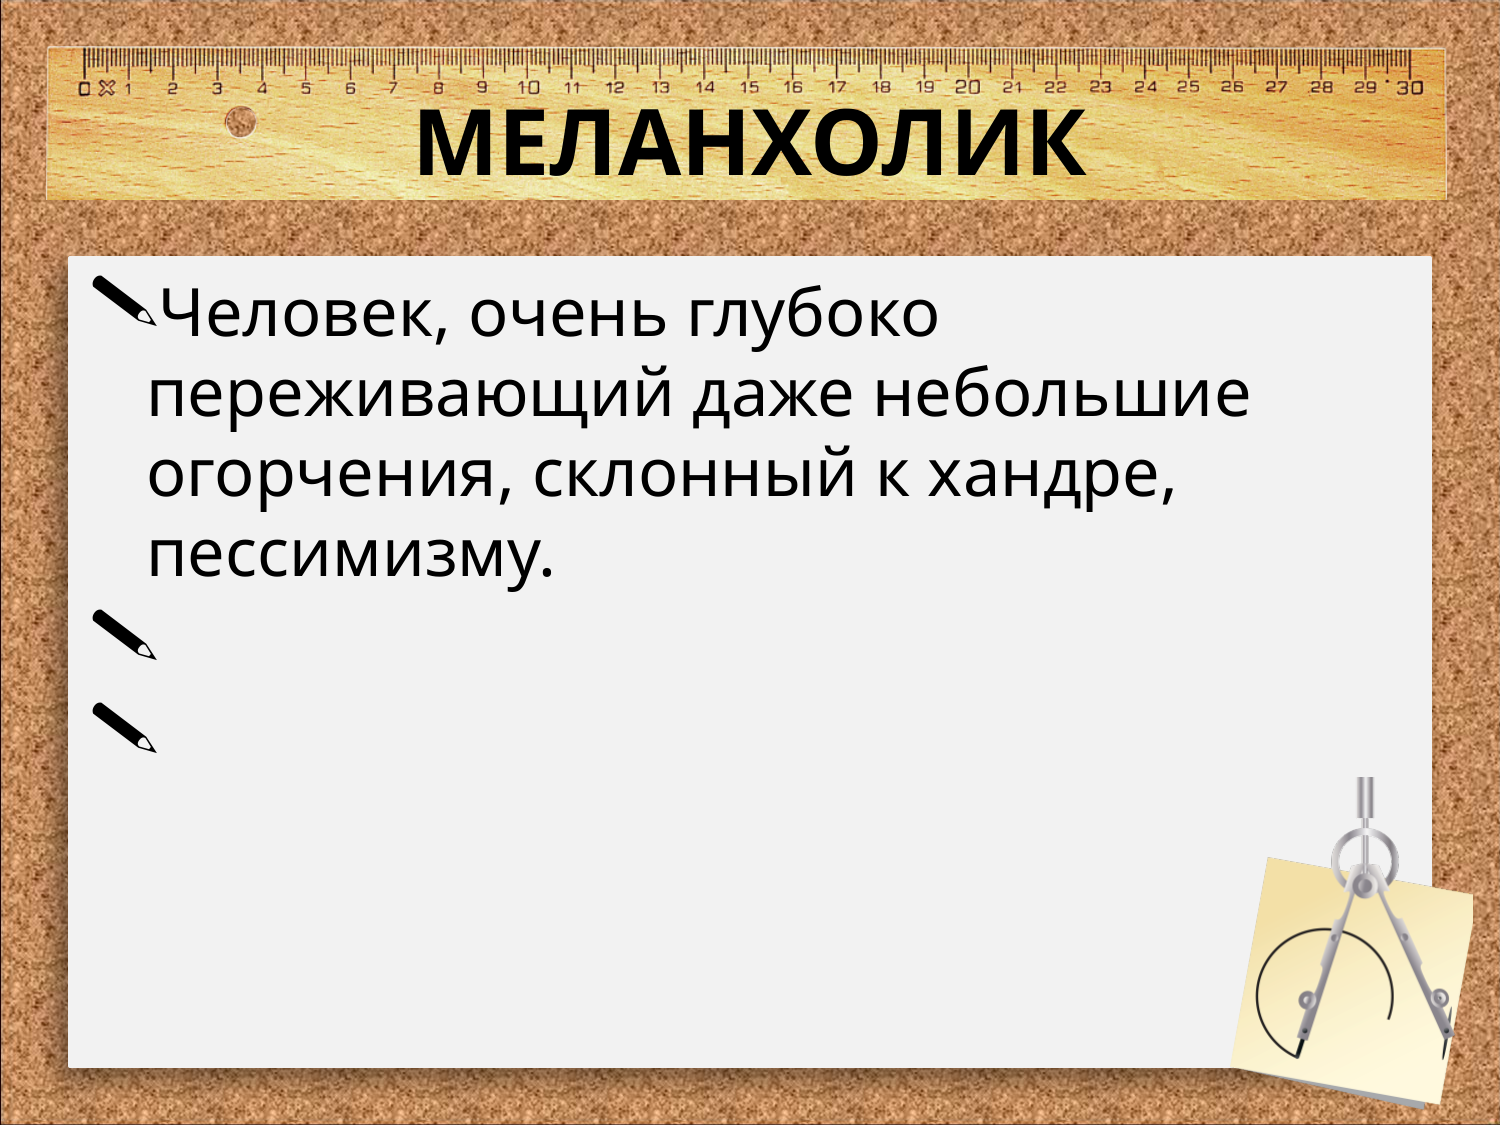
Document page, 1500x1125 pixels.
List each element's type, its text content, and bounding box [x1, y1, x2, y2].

picture [0, 0, 1500, 1125]
title МЕЛАНХОЛИК [74, 44, 1426, 233]
list Человек, очень глубоко переживающий даже небольшие огорчения, склонный к хандре, пессимизму. [74, 262, 1426, 1006]
